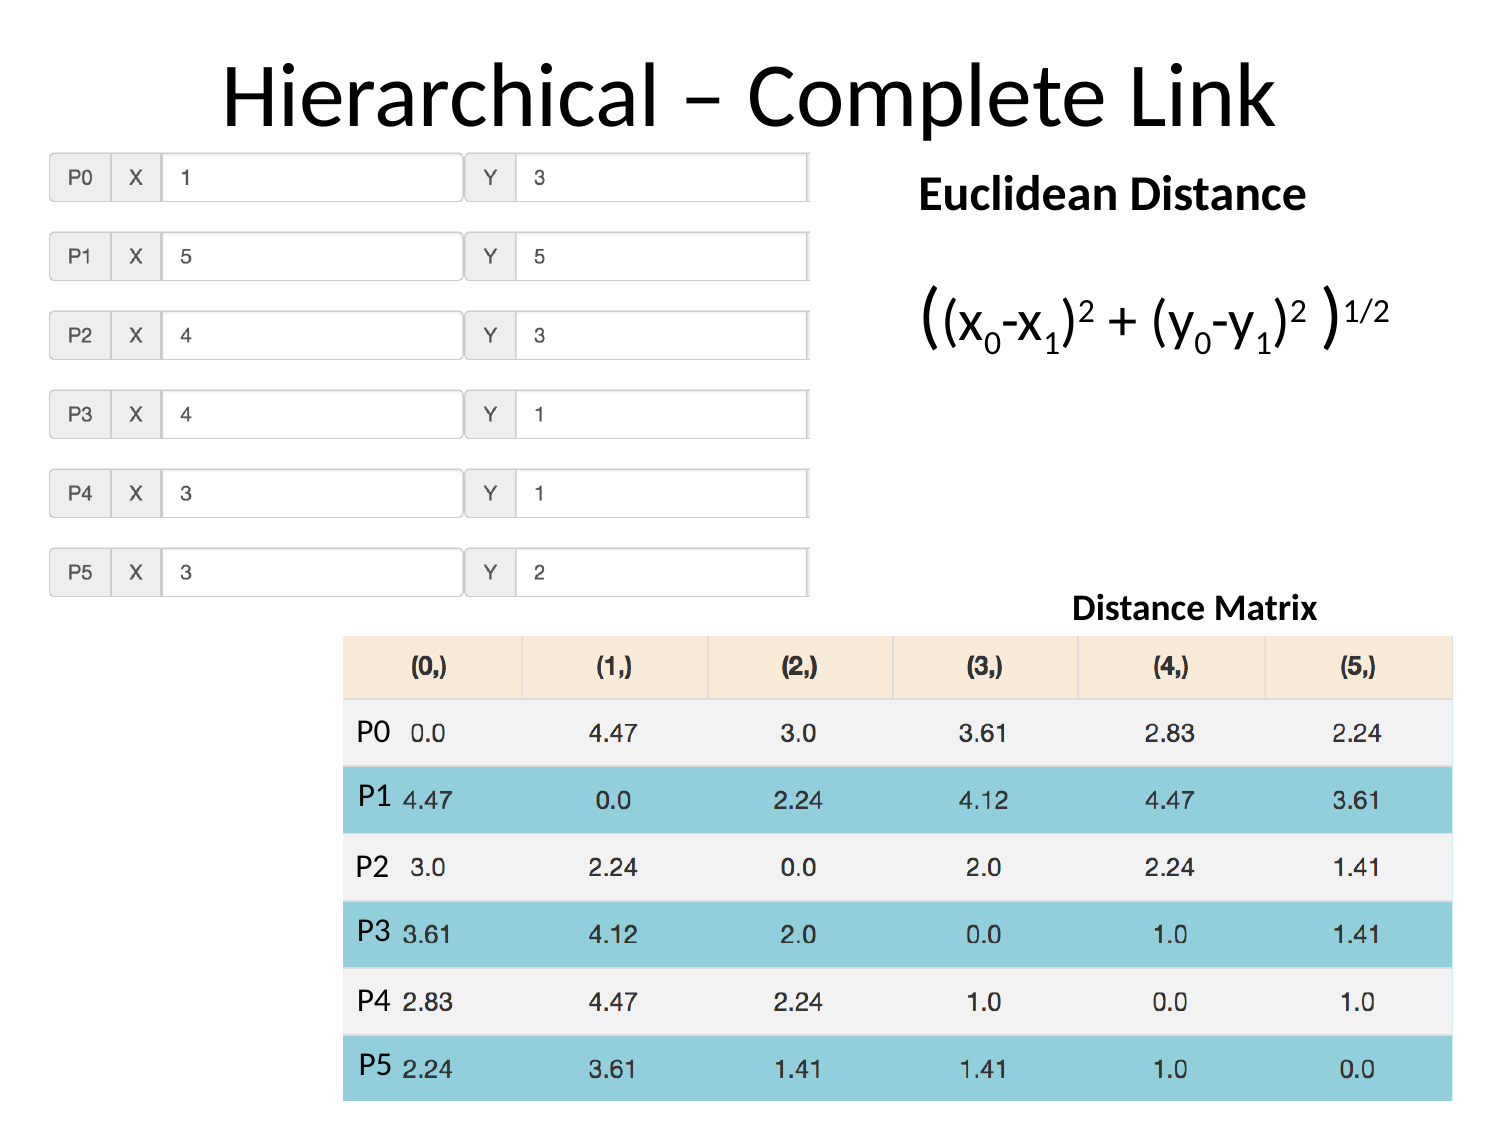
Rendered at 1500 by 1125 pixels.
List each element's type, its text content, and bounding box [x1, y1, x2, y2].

text_box Distance Matrix [1057, 575, 1452, 635]
picture [30, 136, 811, 608]
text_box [340, 635, 1453, 1101]
text_box Euclidean Distance ((x0-x1)2 + (y0-y1)2 )1/2 [903, 152, 1453, 369]
title Hierarchical – Complete Link [75, 0, 1425, 184]
